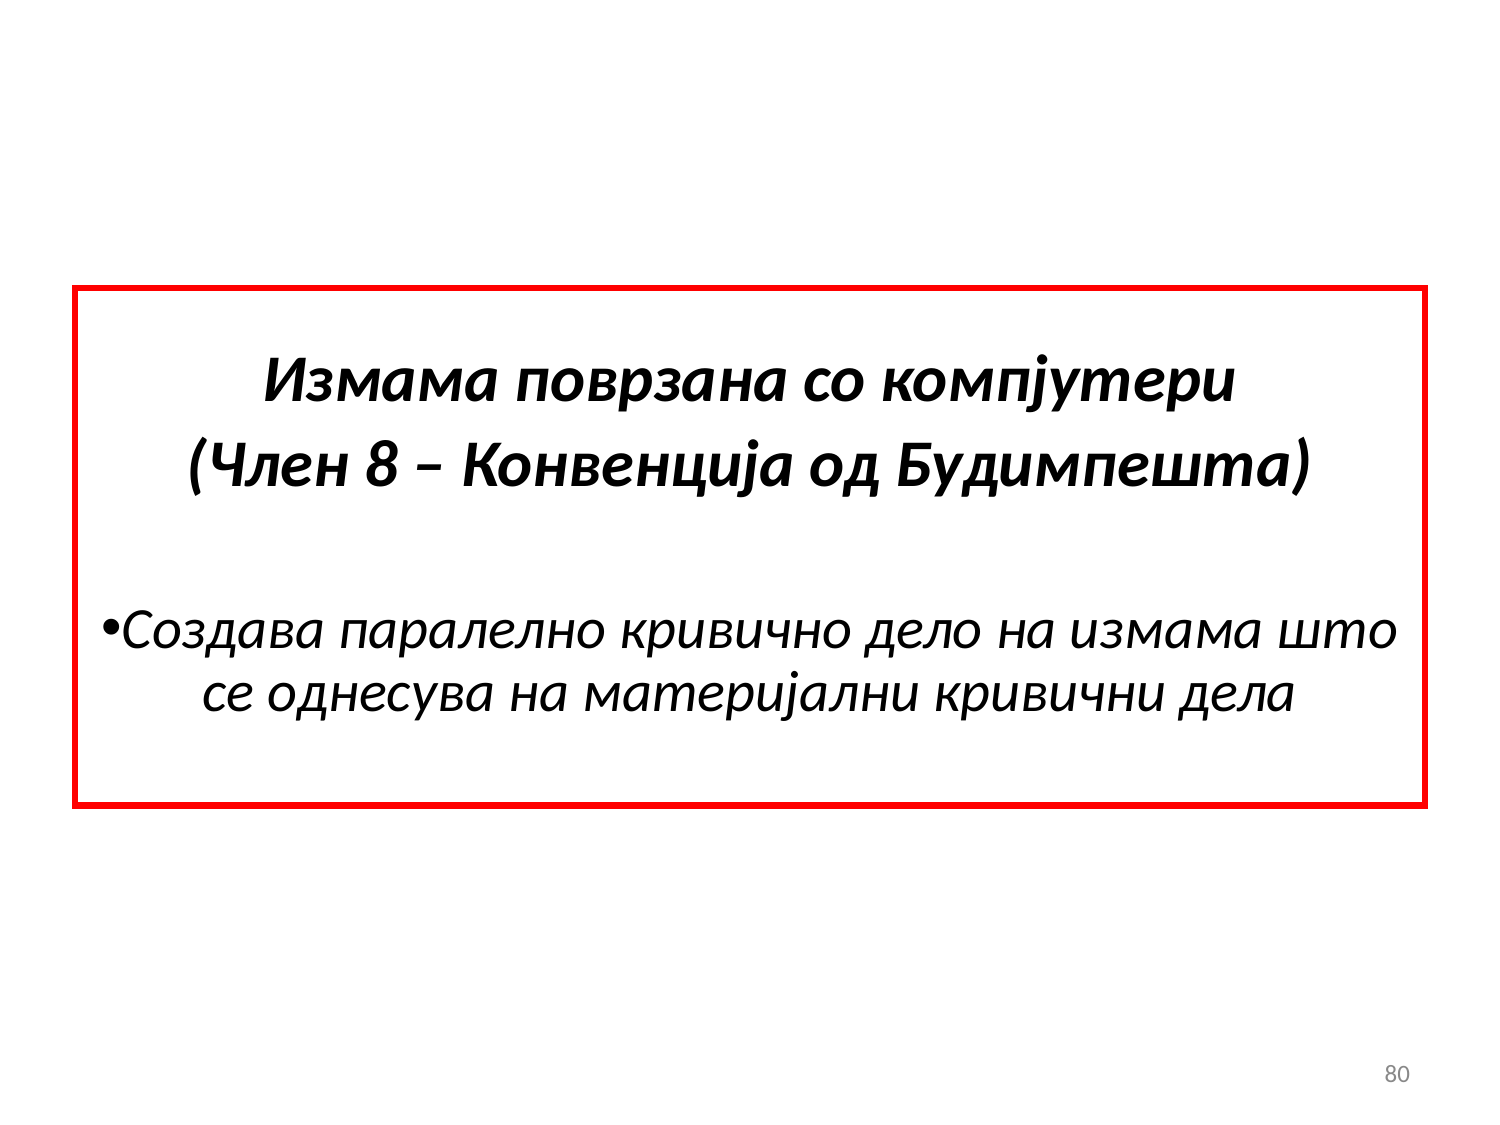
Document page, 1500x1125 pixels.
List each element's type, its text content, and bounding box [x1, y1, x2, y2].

list Измама поврзана со компјутери (Член 8 – Конвенција од Будимпешта) Создава паралелно кривично дело на измама што се однесува на материјални кривични дела [75, 288, 1425, 806]
slide_number 80 [1074, 1042, 1425, 1103]
